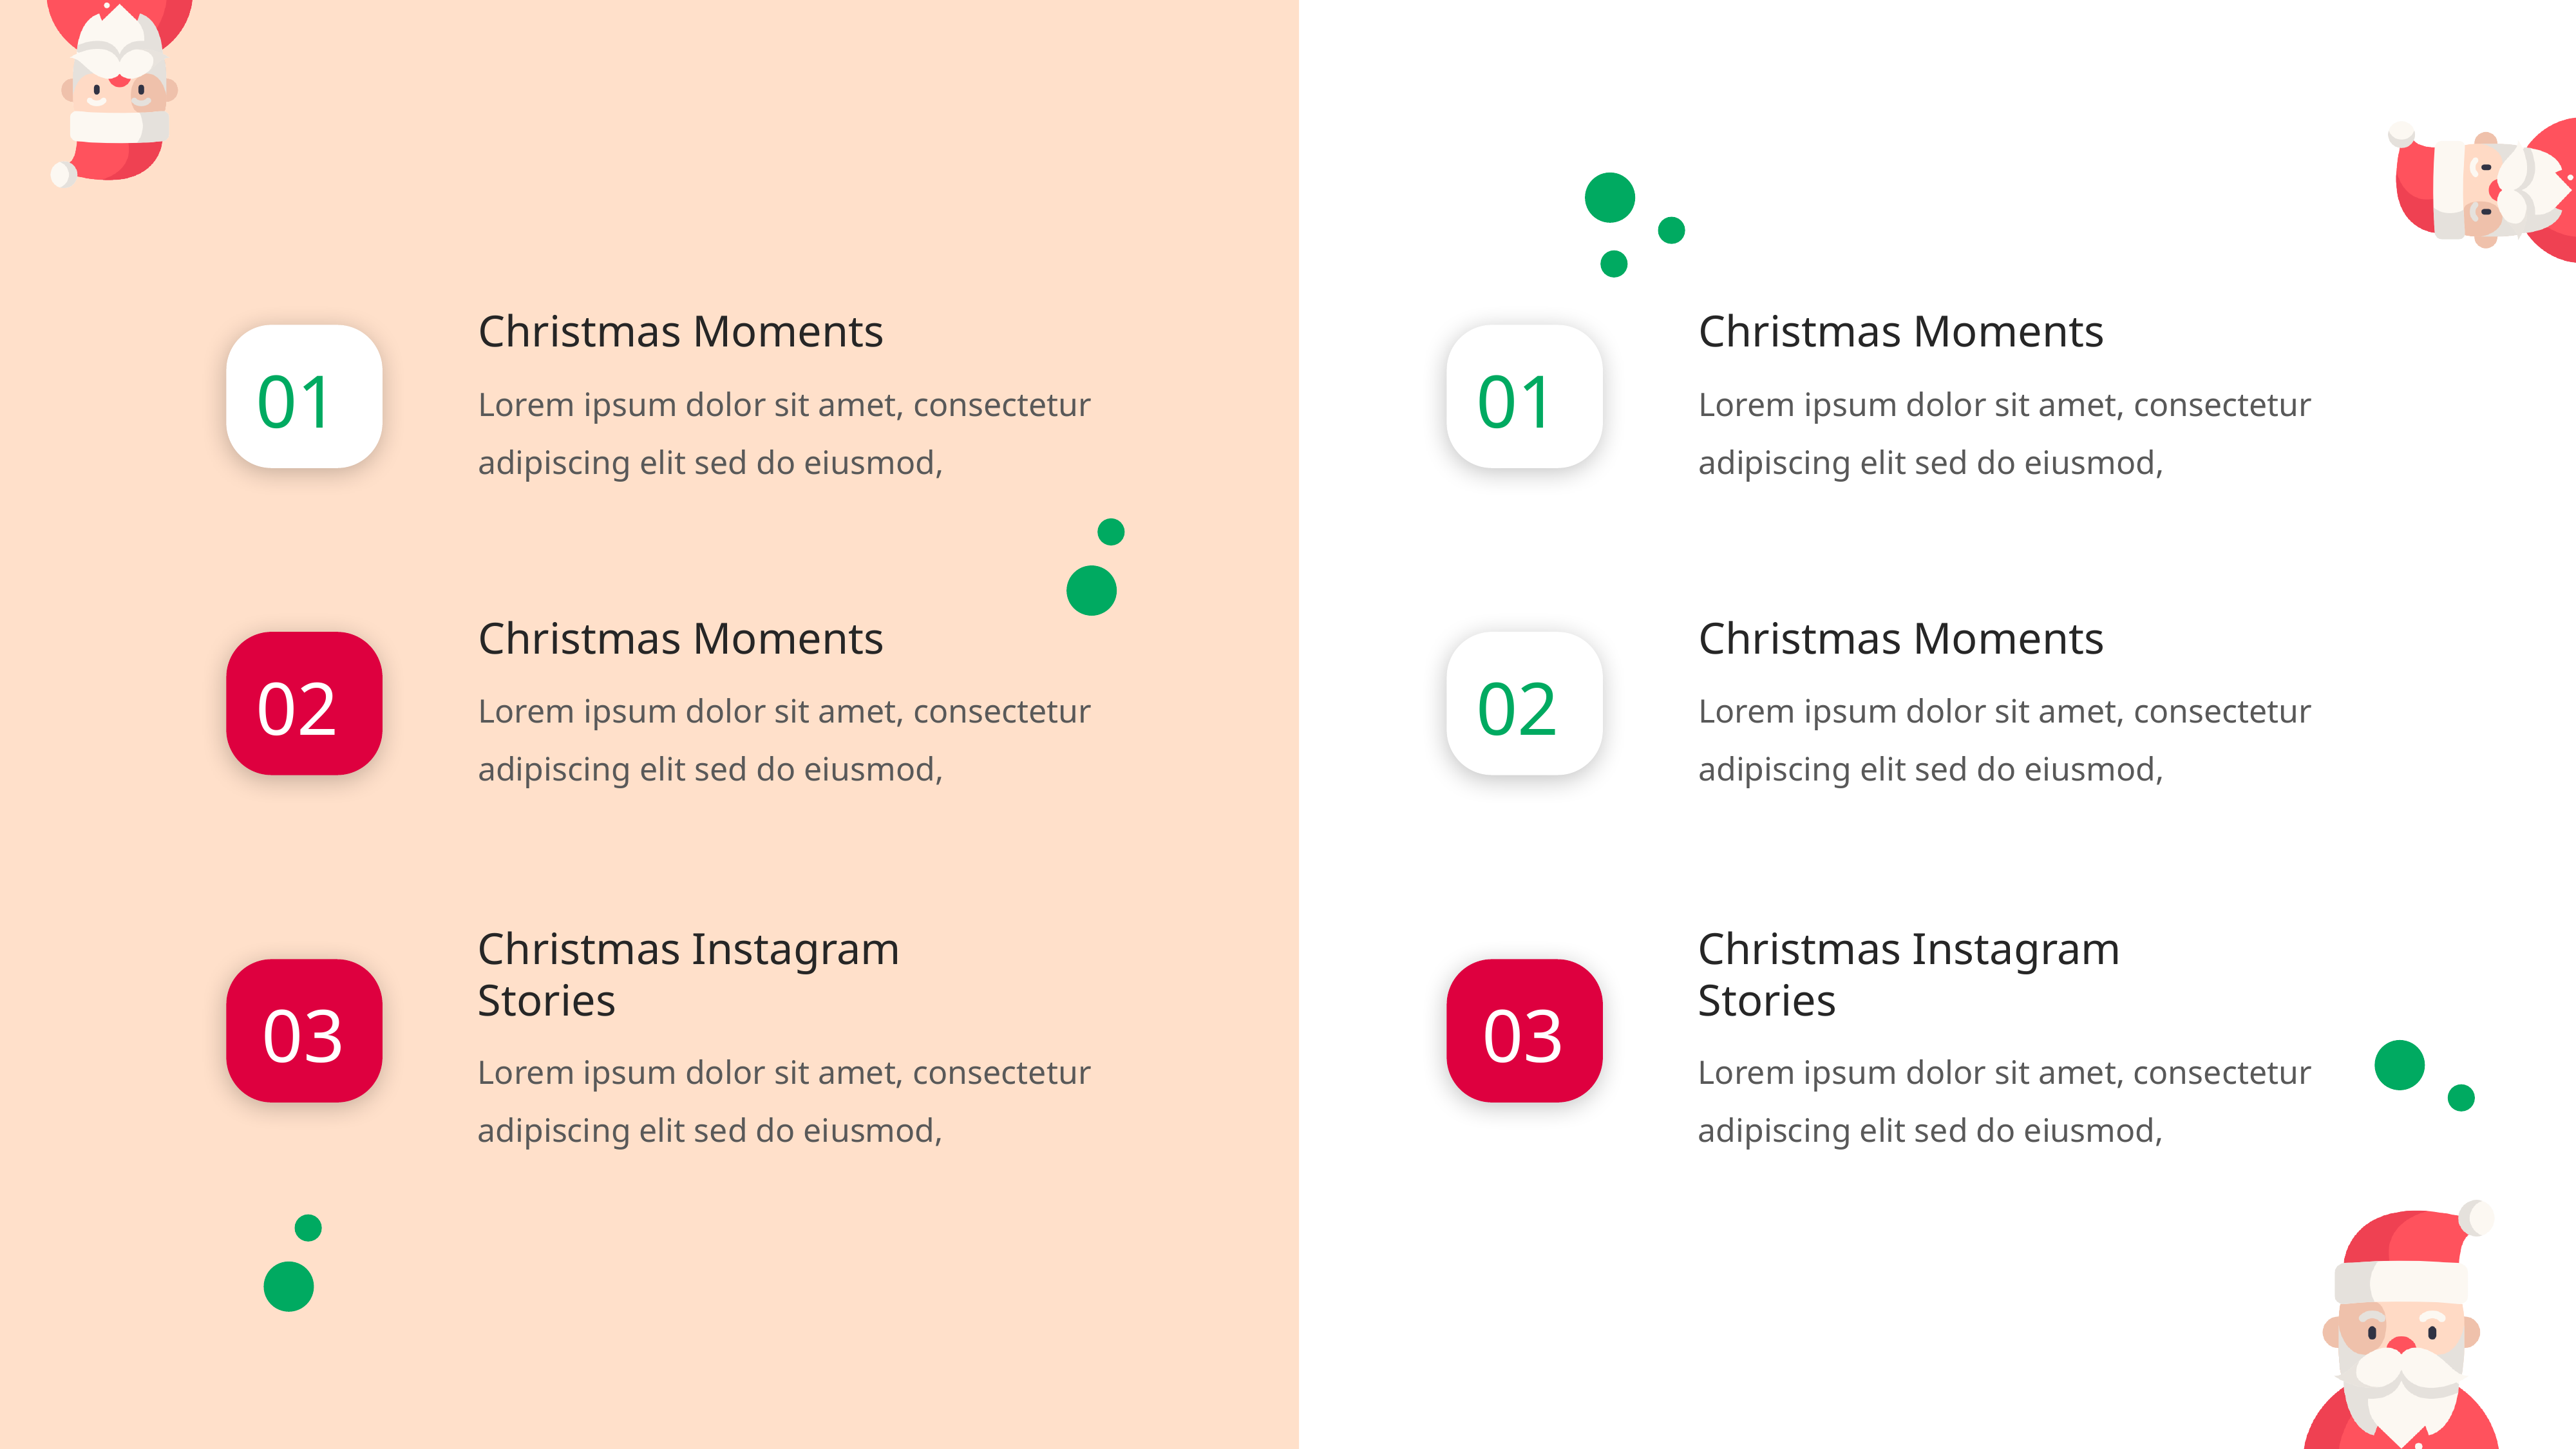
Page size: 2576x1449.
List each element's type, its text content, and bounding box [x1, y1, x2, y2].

text_box [1584, 171, 1636, 223]
text_box Christmas Moments [1689, 299, 2251, 359]
text_box [1446, 324, 1604, 469]
text_box [225, 631, 383, 776]
text_box [225, 324, 383, 469]
text_box Lorem ipsum dolor sit amet, consectetur adipiscing elit sed do eiusmod, [1688, 1028, 2349, 1154]
text_box Christmas Instagram Stories [468, 916, 914, 1028]
text_box [0, 0, 1300, 1449]
text_box Christmas Instagram Stories [1688, 916, 2135, 1028]
text_box 02 [246, 658, 374, 754]
text_box [1446, 631, 1604, 776]
text_box 03 [1473, 985, 1600, 1082]
text_box Christmas Moments [468, 299, 1031, 359]
text_box 03 [252, 985, 380, 1082]
text_box [1657, 216, 1686, 245]
text_box Lorem ipsum dolor sit amet, consectetur adipiscing elit sed do eiusmod, [1689, 667, 2350, 793]
text_box [1097, 517, 1126, 547]
text_box Lorem ipsum dolor sit amet, consectetur adipiscing elit sed do eiusmod, [468, 1028, 1129, 1154]
text_box [1600, 249, 1629, 278]
text_box [1066, 564, 1118, 617]
text_box 01 [246, 350, 374, 448]
text_box 02 [1466, 658, 1595, 754]
picture [2274, 1200, 2529, 1449]
text_box [2374, 1039, 2426, 1091]
text_box Christmas Moments [1689, 606, 2251, 667]
text_box [1600, 987, 1604, 1074]
text_box [1446, 958, 1599, 1103]
text_box Lorem ipsum dolor sit amet, consectetur adipiscing elit sed do eiusmod, [468, 359, 1130, 486]
text_box Lorem ipsum dolor sit amet, consectetur adipiscing elit sed do eiusmod, [468, 667, 1130, 793]
text_box 01 [1466, 350, 1595, 448]
text_box [2447, 1083, 2476, 1112]
text_box [294, 1213, 323, 1242]
text_box Christmas Moments [468, 606, 1031, 667]
text_box [380, 987, 383, 1074]
text_box Lorem ipsum dolor sit amet, consectetur adipiscing elit sed do eiusmod, [1689, 359, 2350, 486]
picture [2388, 96, 2576, 284]
picture [25, 0, 214, 188]
text_box [263, 1260, 315, 1312]
text_box [225, 958, 379, 1103]
